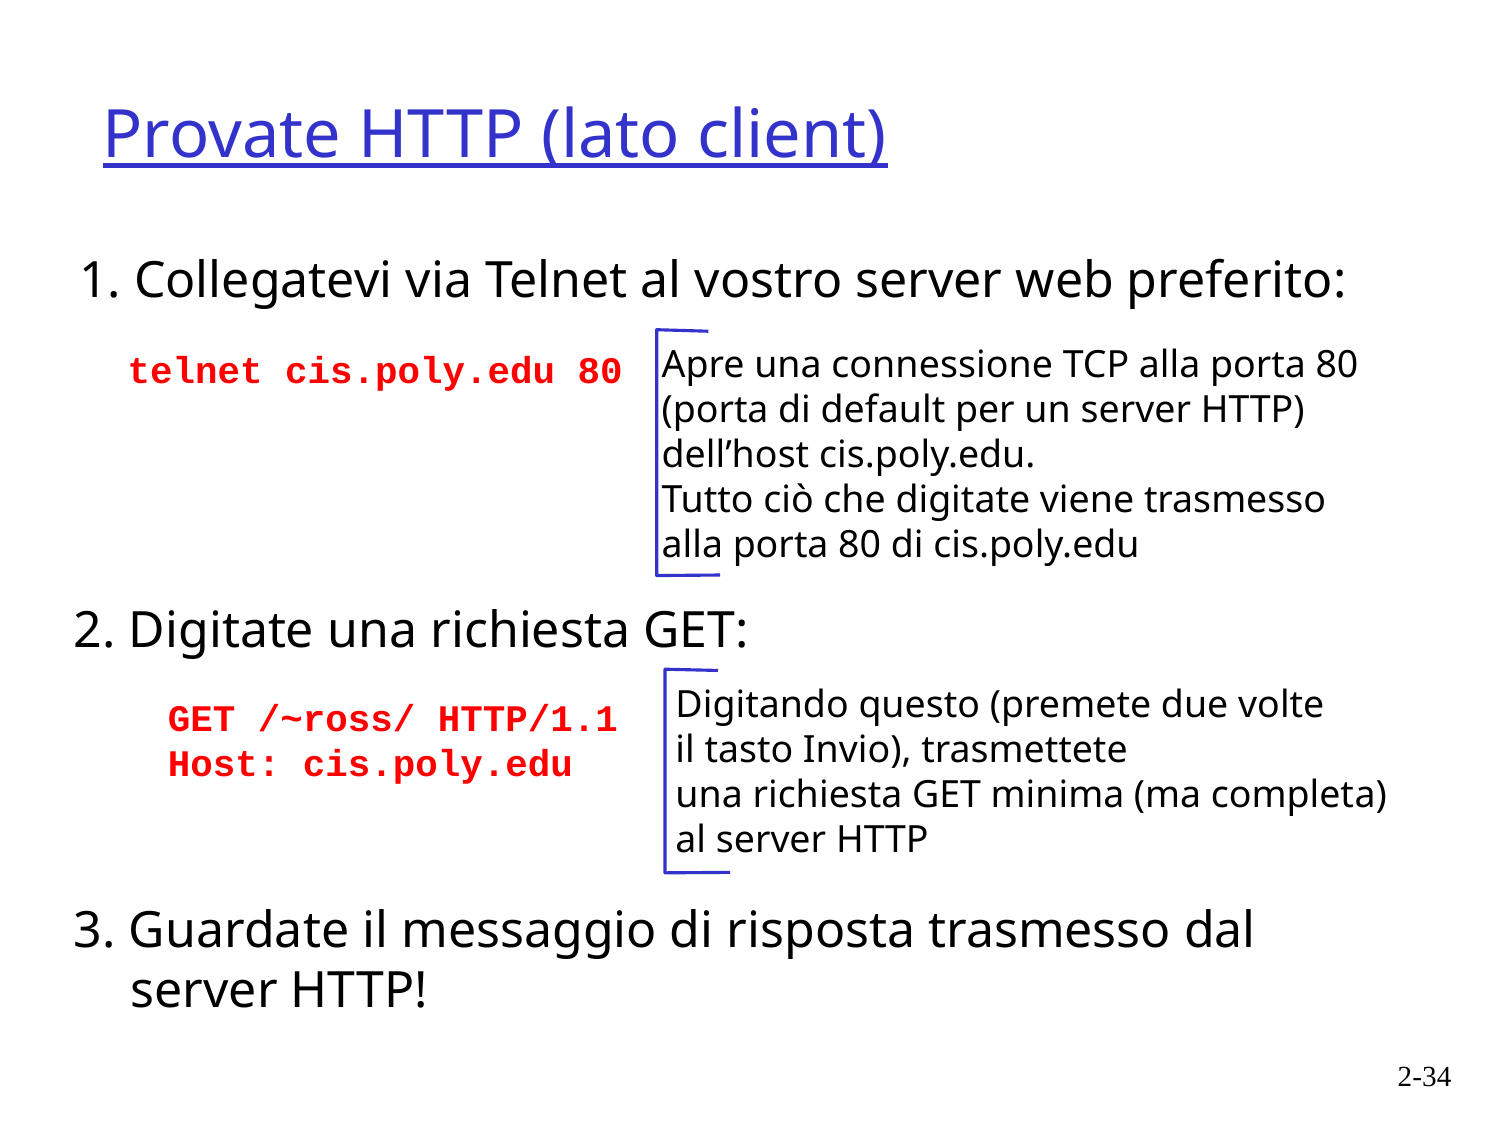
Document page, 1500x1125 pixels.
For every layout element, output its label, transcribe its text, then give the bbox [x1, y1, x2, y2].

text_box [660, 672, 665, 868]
text_box Apre una connessione TCP alla porta 80 (porta di default per un server HTTP) dell’host cis.poly.edu. Tutto ciò che digitate viene trasmesso alla porta 80 di cis.poly.edu [709, 332, 1374, 573]
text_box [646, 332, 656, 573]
text_box 2. Digitate una richiesta GET: [59, 590, 1388, 668]
title Provate HTTP (lato client) [87, 37, 1475, 226]
list 1. Collegatevi via Telnet al vostro server web preferito: [63, 239, 1393, 317]
text_box GET /~ross/ HTTP/1.1 Host: cis.poly.edu [153, 686, 633, 792]
text_box 3. Guardate il messaggio di risposta trasmesso dal server HTTP! [59, 890, 1388, 968]
text_box telnet cis.poly.edu 80 [112, 338, 638, 399]
text_box [656, 329, 721, 576]
text_box [665, 669, 731, 873]
text_box Digitando questo (premete due volte il tasto Invio), trasmettete una richiesta GET minima (ma completa) al server HTTP [719, 672, 1412, 868]
slide_number 2-34 [1362, 1049, 1467, 1125]
